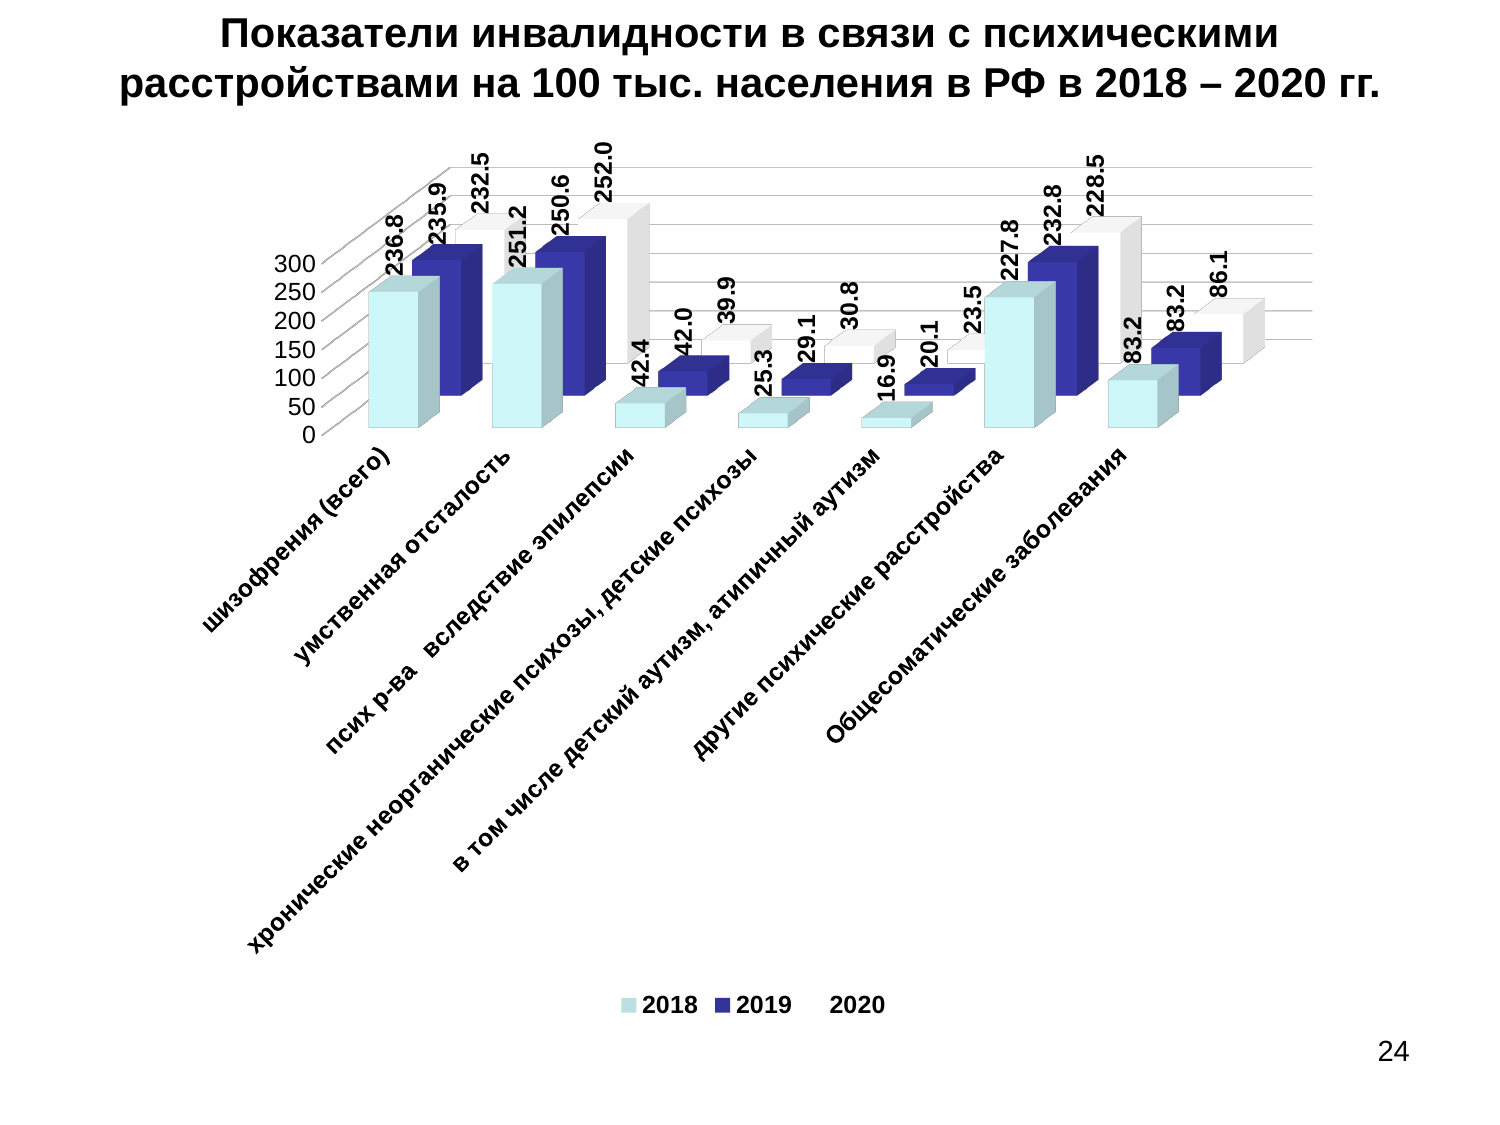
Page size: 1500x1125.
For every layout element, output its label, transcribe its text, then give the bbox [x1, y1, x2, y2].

chart [18, 141, 1489, 1025]
slide_number 24 [1074, 1031, 1425, 1103]
title Показатели инвалидности в связи с психическими расстройствами на 100 тыс. населения в РФ в 2018 – 2020 гг. [74, 0, 1426, 113]
